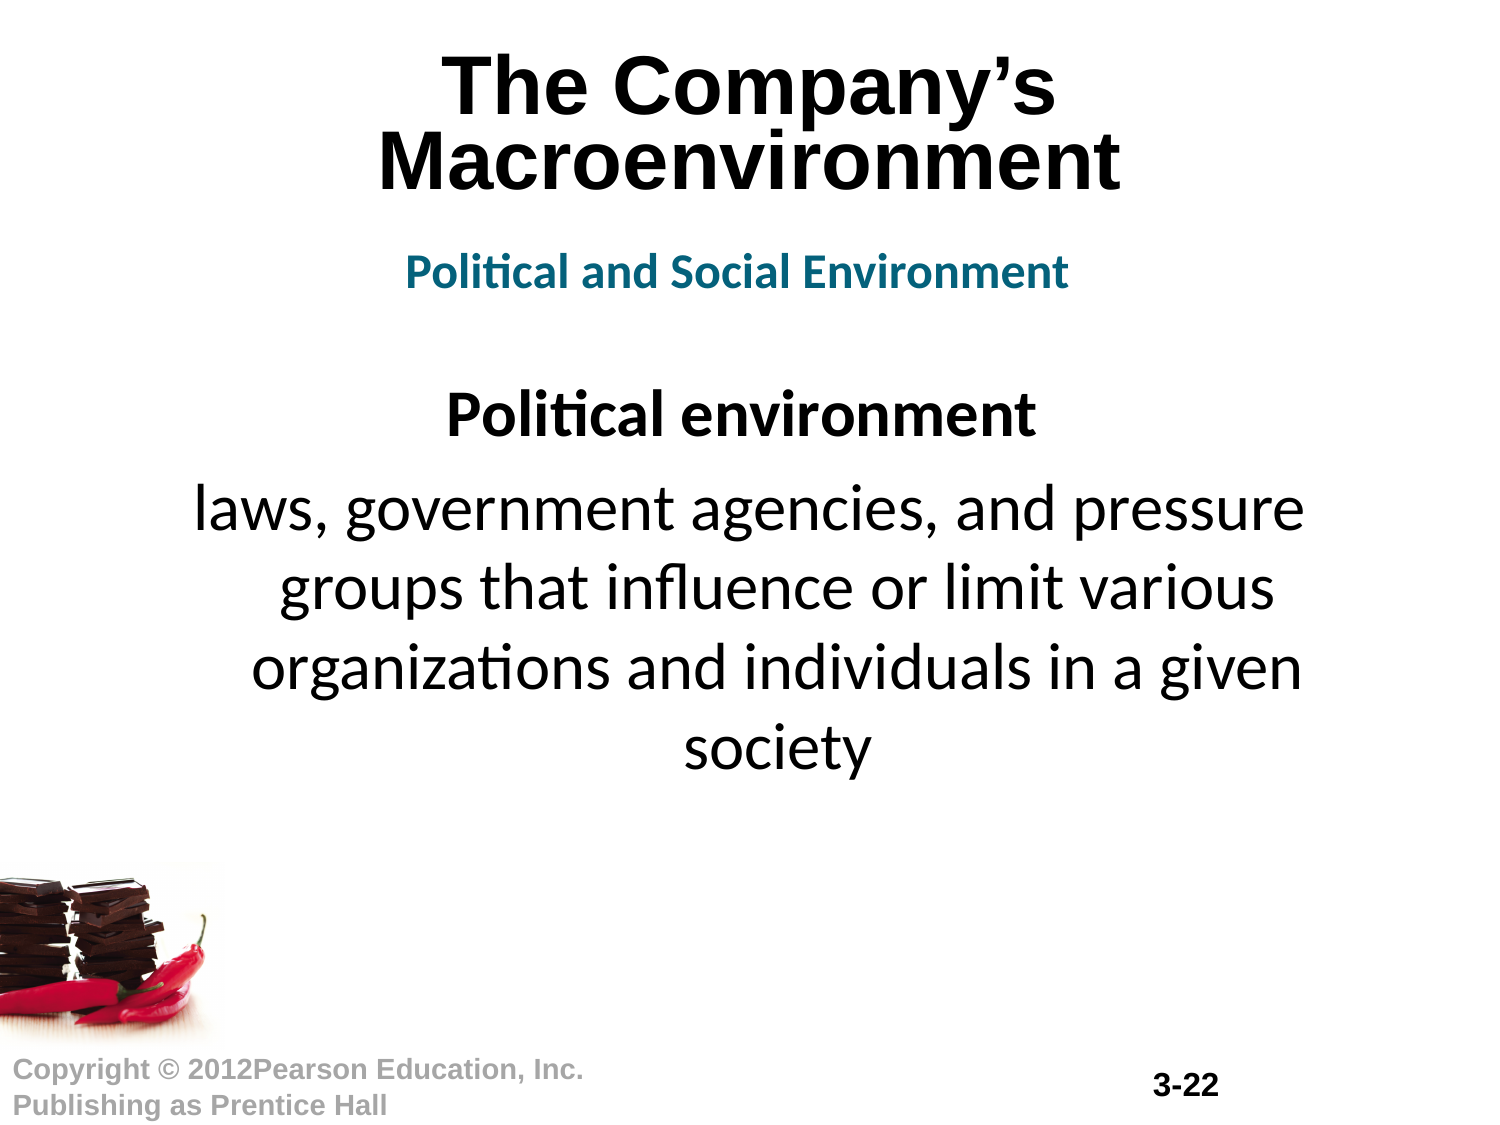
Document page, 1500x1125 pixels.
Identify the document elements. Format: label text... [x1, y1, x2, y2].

list Political and Social Environment [149, 237, 1326, 301]
picture [0, 862, 225, 1050]
list Political environment laws, government agencies, and pressure groups that influence or limit various organizations and individuals in a given society [112, 362, 1388, 1038]
title The Company’s Macroenvironment [112, 37, 1388, 226]
